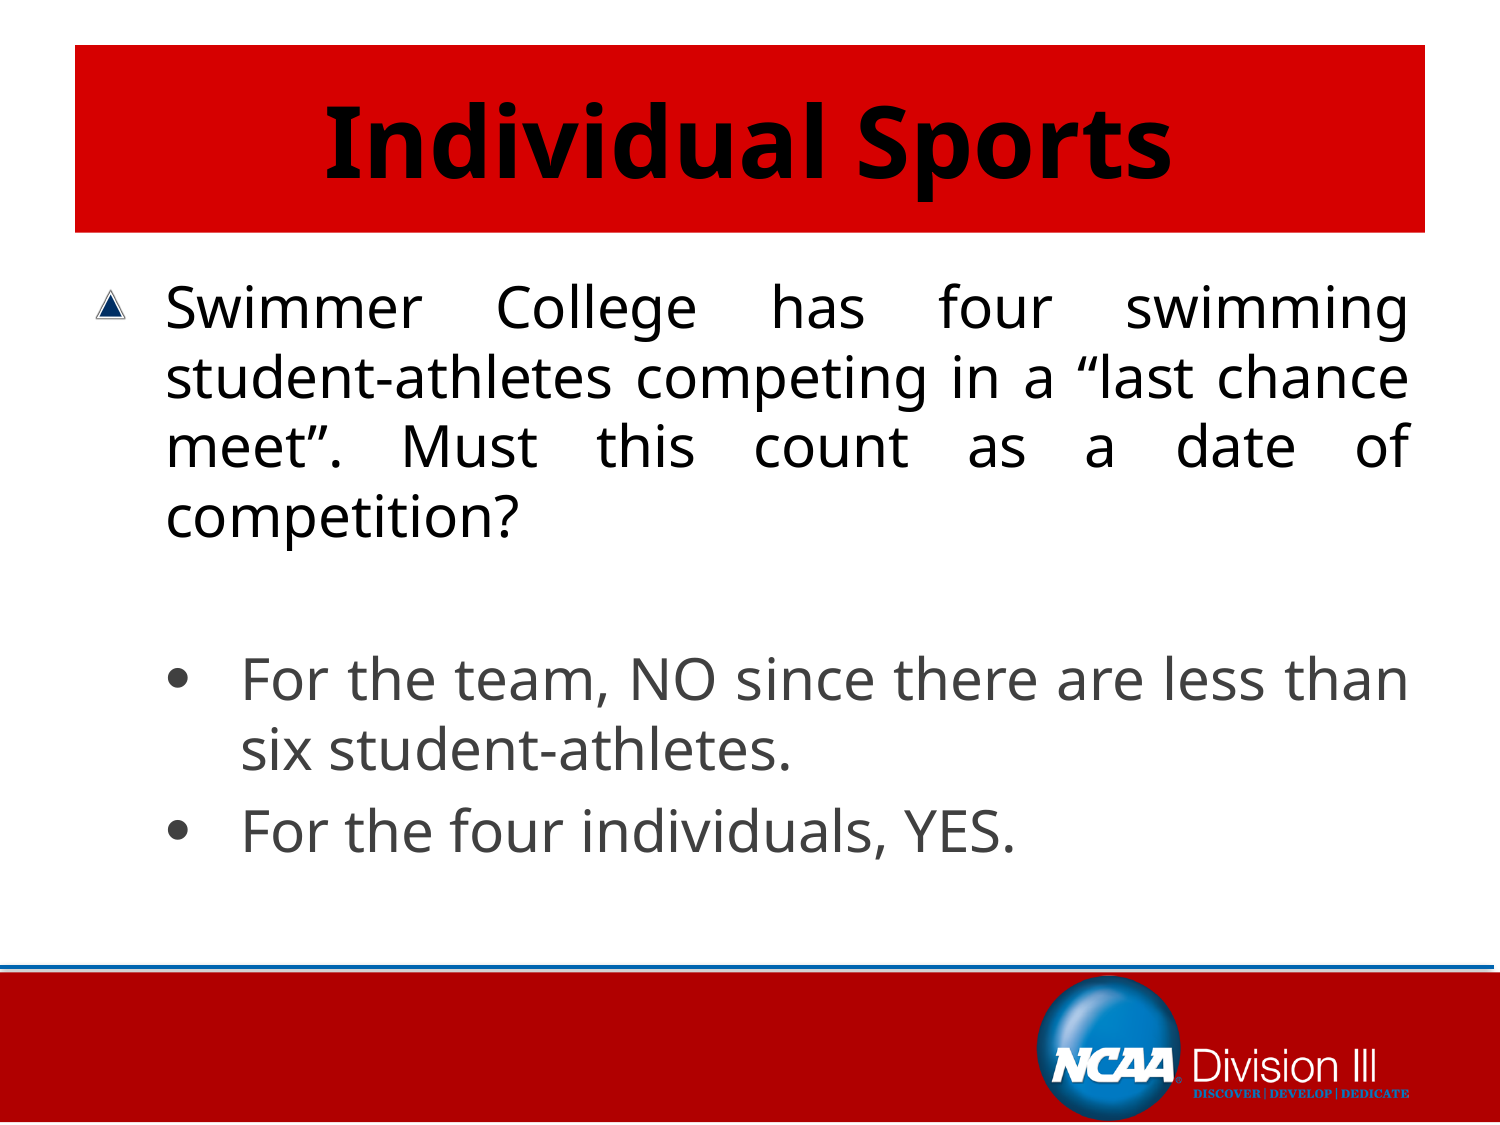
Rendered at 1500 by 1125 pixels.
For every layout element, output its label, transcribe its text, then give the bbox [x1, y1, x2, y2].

picture [1021, 947, 1423, 1125]
picture [90, 284, 131, 326]
list Swimmer College has four swimming student-athletes competing in a “last chance meet”. Must this count as a date of competition? For the team, NO since there are less than six student-athletes. For the four individuals, YES. [75, 262, 1425, 941]
title Individual Sports [75, 45, 1425, 233]
